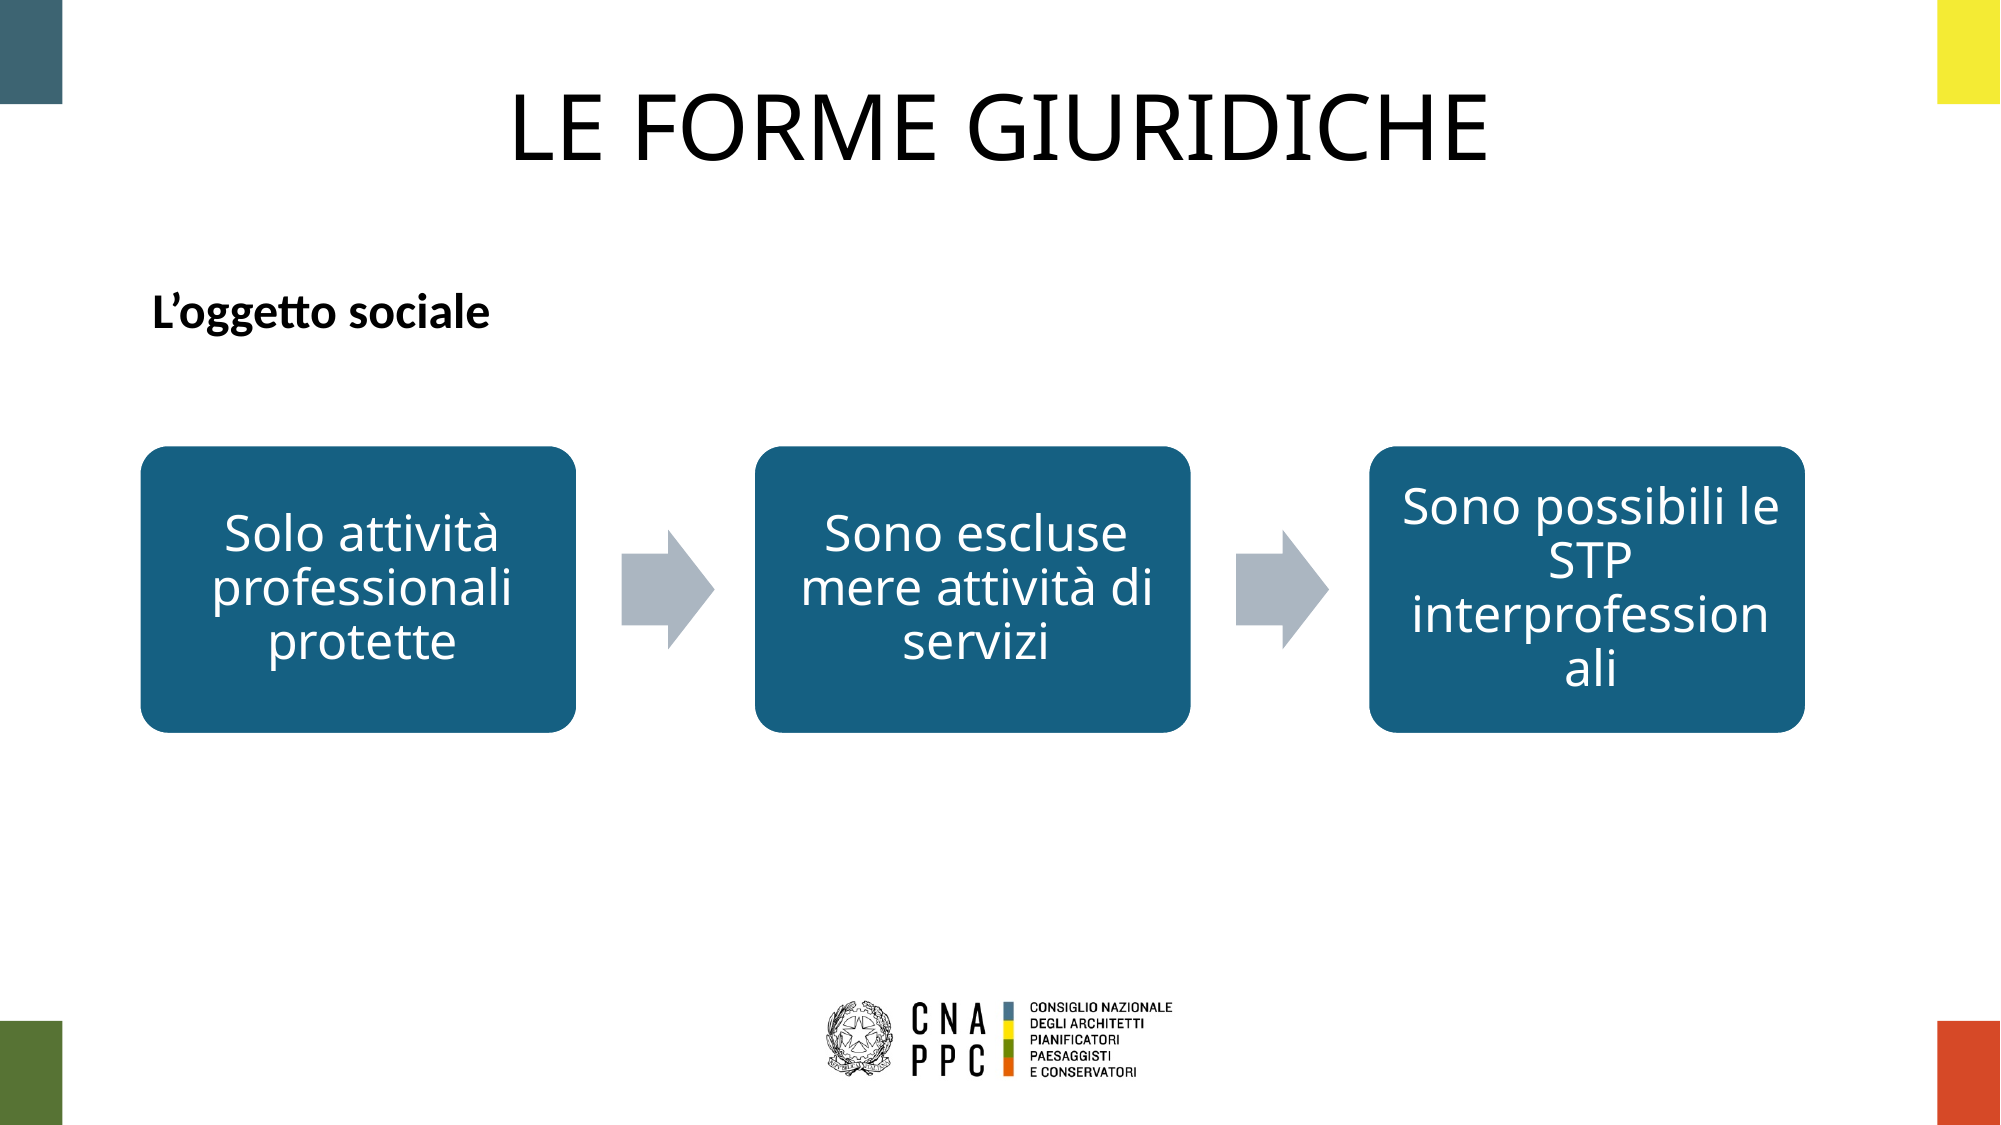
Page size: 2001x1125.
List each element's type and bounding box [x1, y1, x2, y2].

text_box [0, 0, 2000, 1125]
